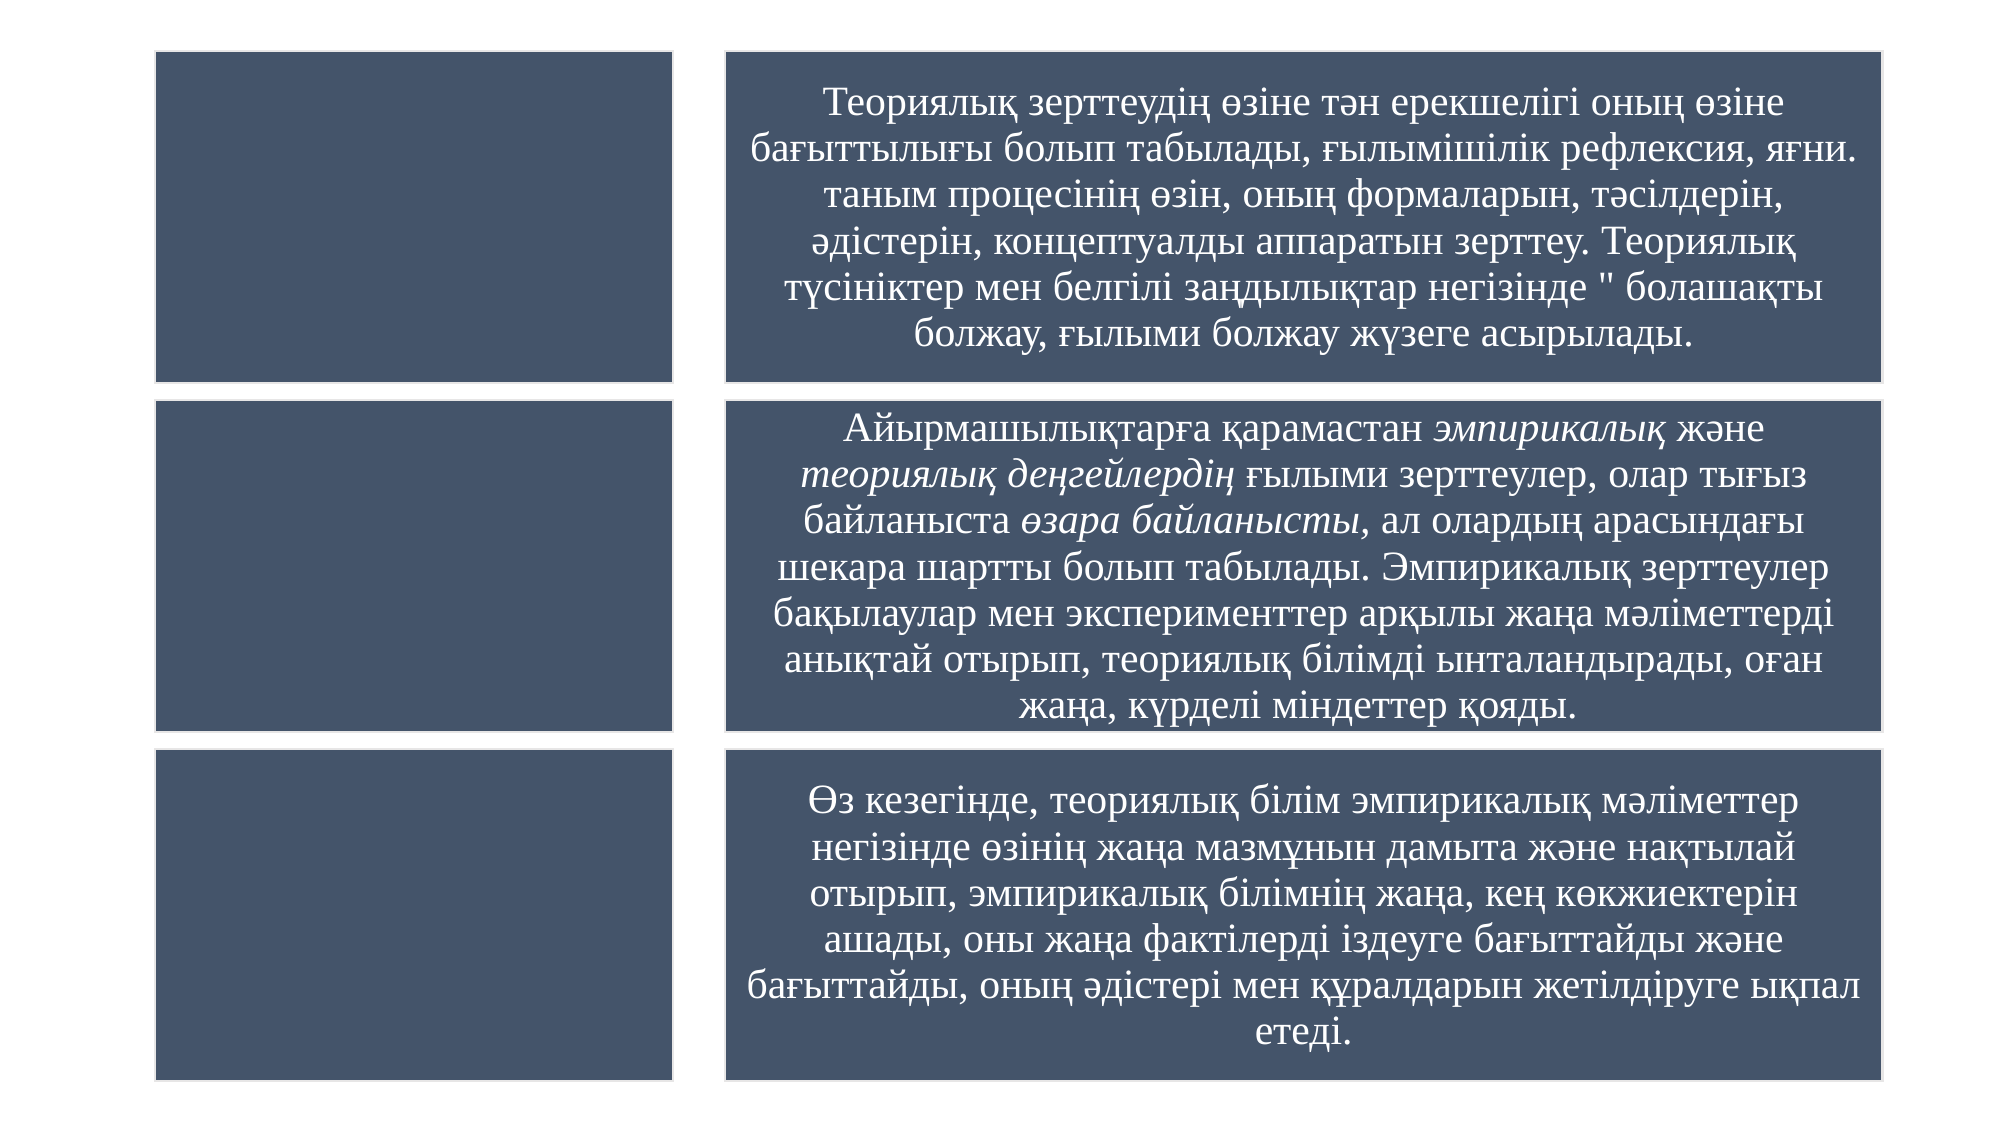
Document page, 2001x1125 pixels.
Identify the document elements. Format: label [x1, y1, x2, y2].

list [155, 50, 1883, 1082]
